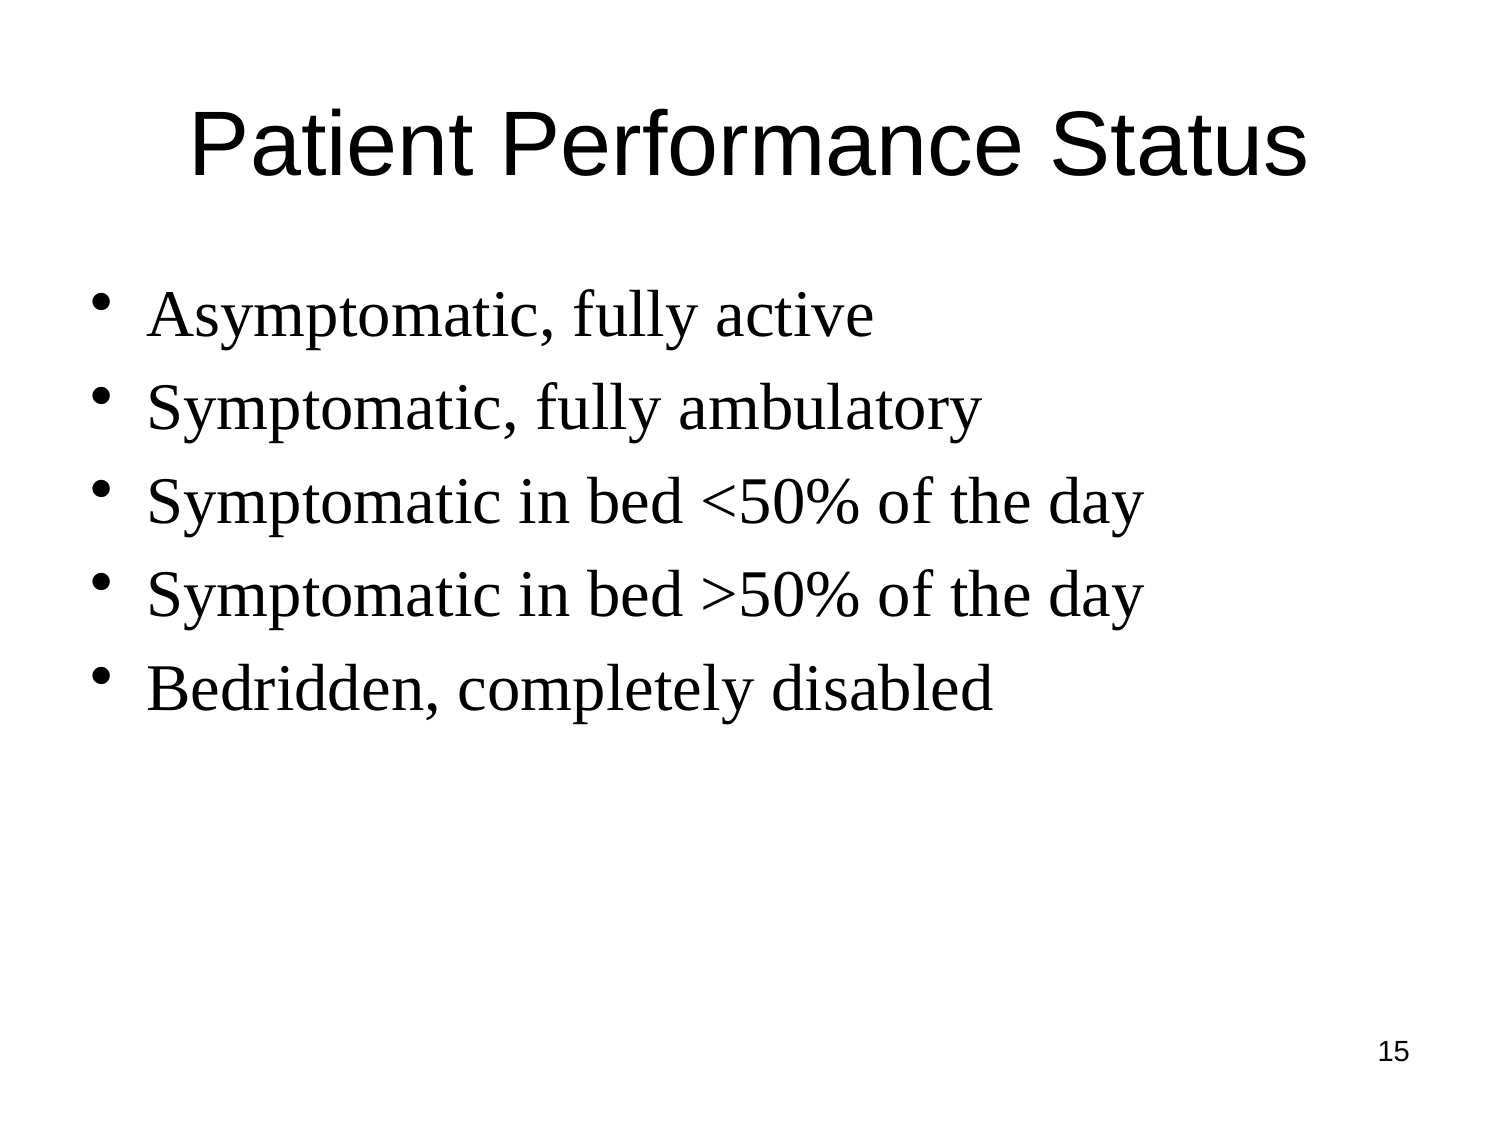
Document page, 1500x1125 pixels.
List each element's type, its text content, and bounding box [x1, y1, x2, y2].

title Patient Performance Status [74, 44, 1426, 233]
list Asymptomatic, fully active Symptomatic, fully ambulatory Symptomatic in bed <50% of the day Symptomatic in bed >50% of the day Bedridden, completely disabled [74, 262, 1426, 1006]
slide_number 15 [1074, 1024, 1426, 1103]
